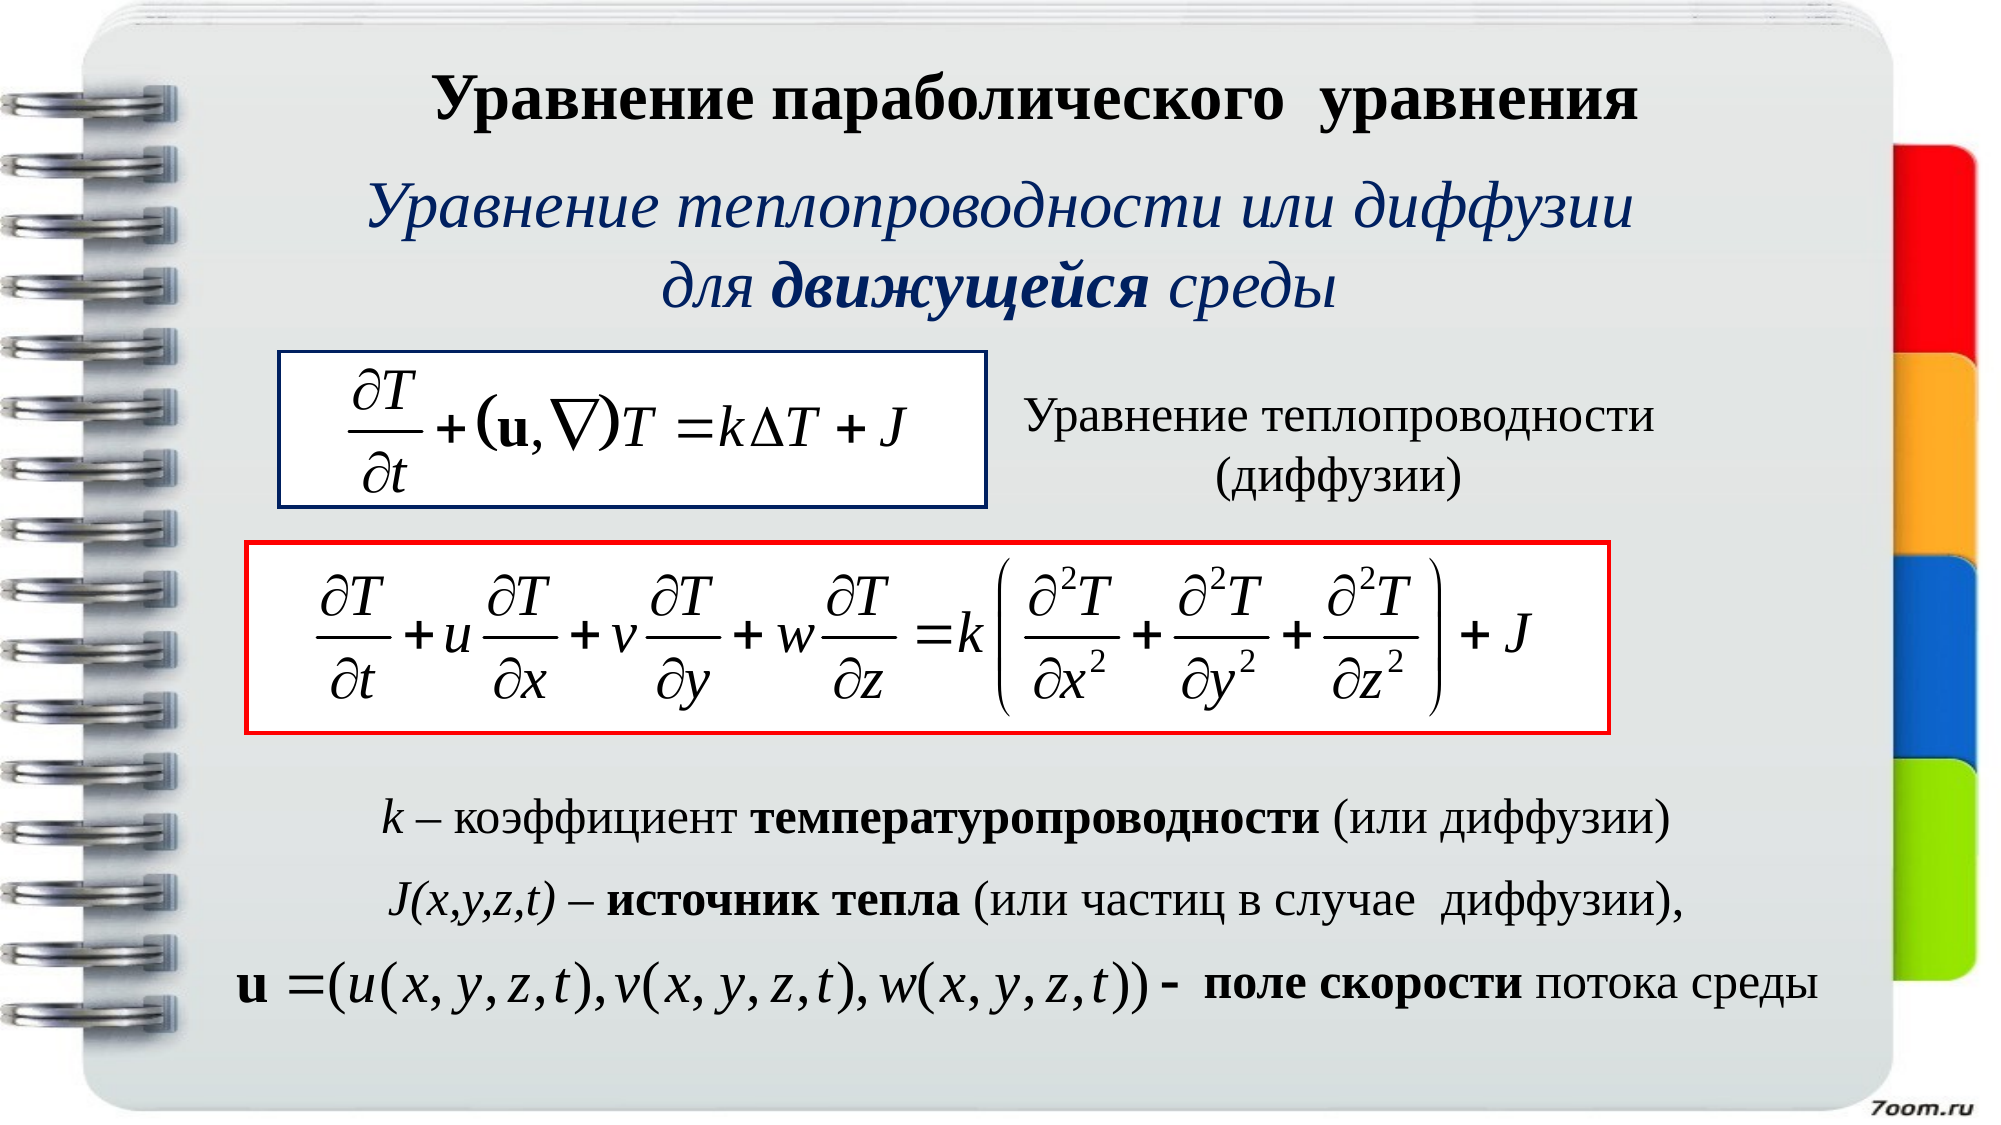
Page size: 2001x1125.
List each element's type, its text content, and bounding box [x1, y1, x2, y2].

text_box Уравнение теплопроводности или диффузии для движущейся среды [322, 164, 1678, 317]
text_box Уравнение теплопроводности (диффузии) [991, 392, 1695, 492]
text_box Уравнение параболического уравнения [291, 17, 1782, 169]
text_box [248, 544, 1607, 731]
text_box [170, 948, 1260, 1028]
text_box поле скорости потока среды [1120, 928, 1902, 1029]
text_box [280, 353, 985, 506]
text_box k – коэффициент температуропроводности (или диффузии) [331, 764, 1721, 864]
picture [0, 0, 2001, 1125]
text_box J(x,y,z,t) – источник тепла (или частиц в случае диффузии), [341, 845, 1731, 943]
